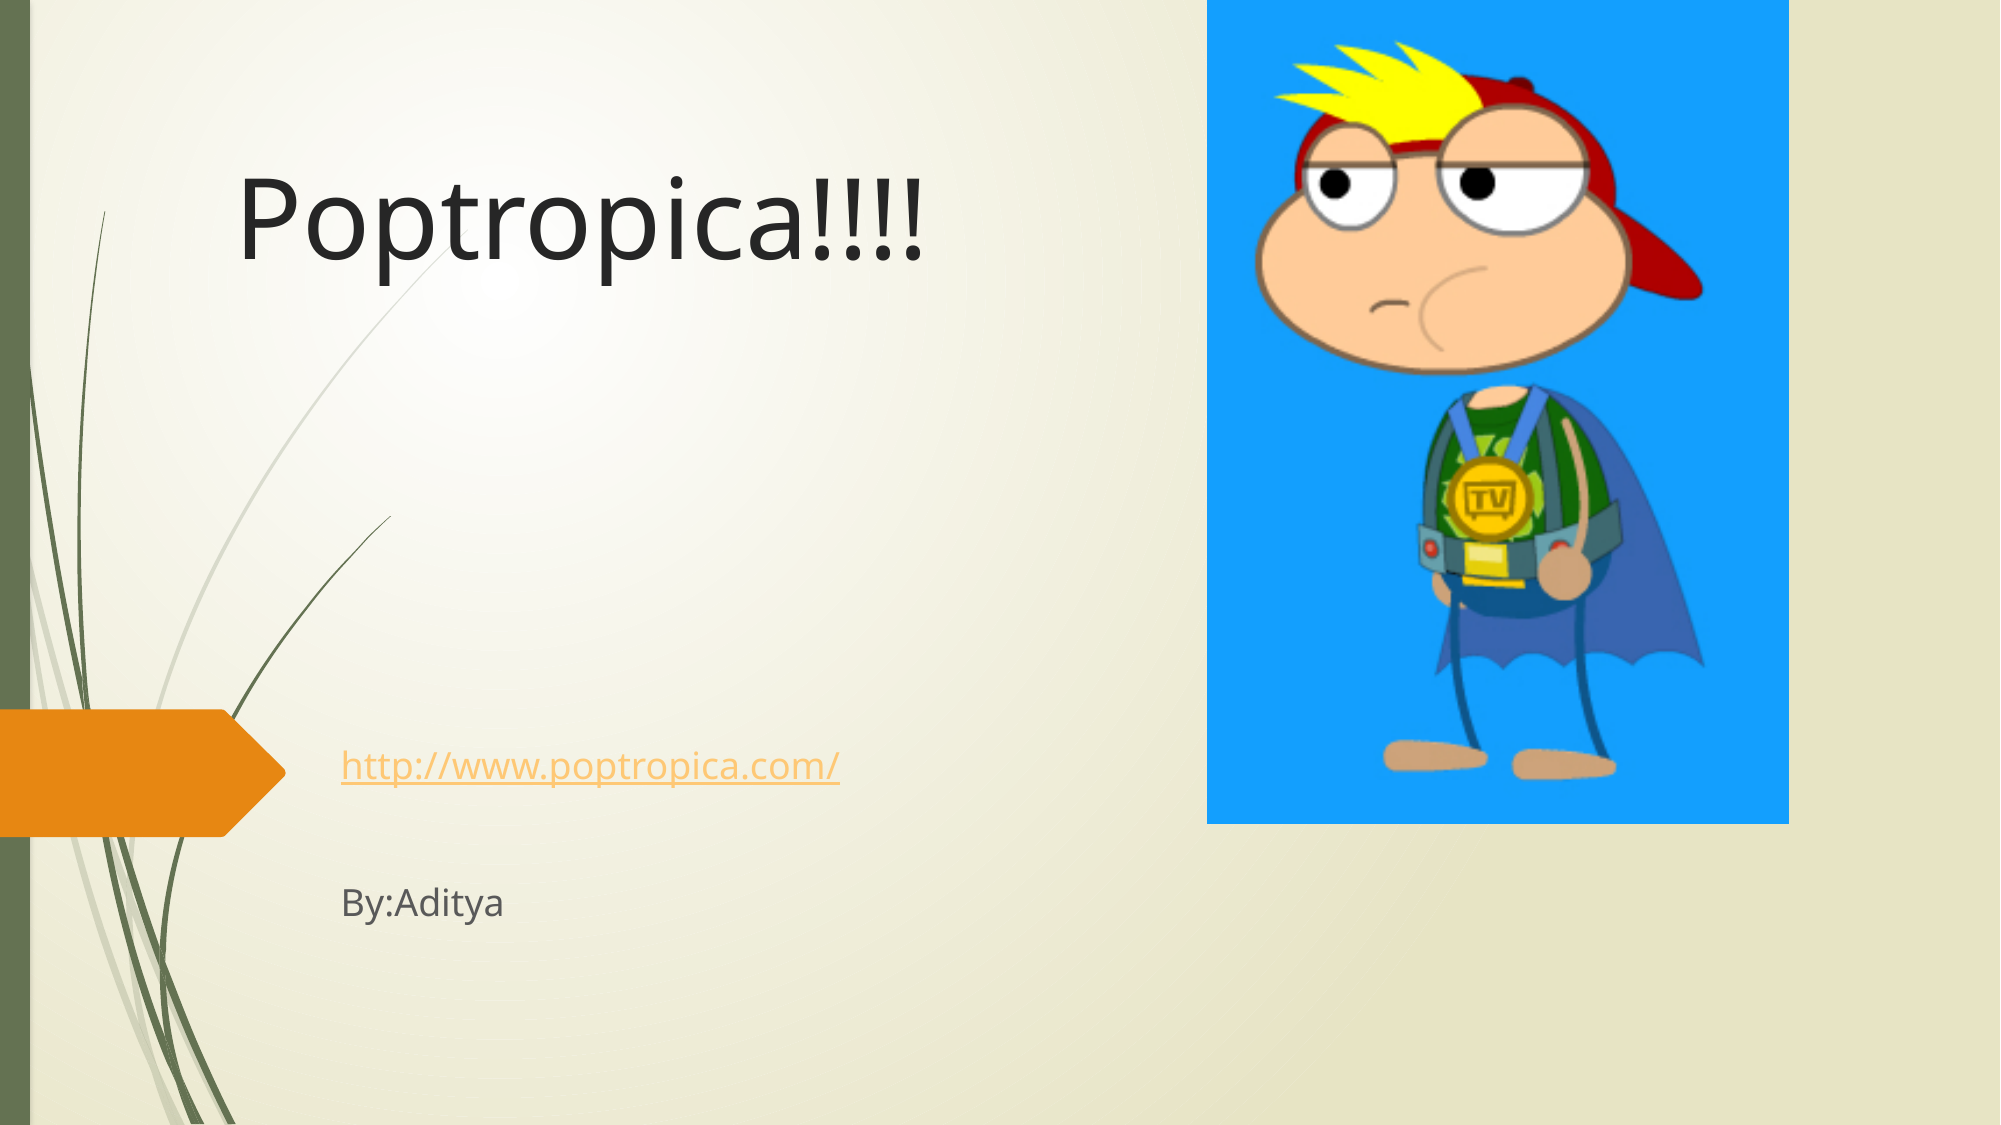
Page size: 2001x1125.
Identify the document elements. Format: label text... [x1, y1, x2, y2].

picture [1207, 0, 1789, 825]
title Poptropica!!!! [219, 60, 1202, 290]
subtitle http://www.poptropica.com/ By:Aditya [325, 734, 1789, 1009]
